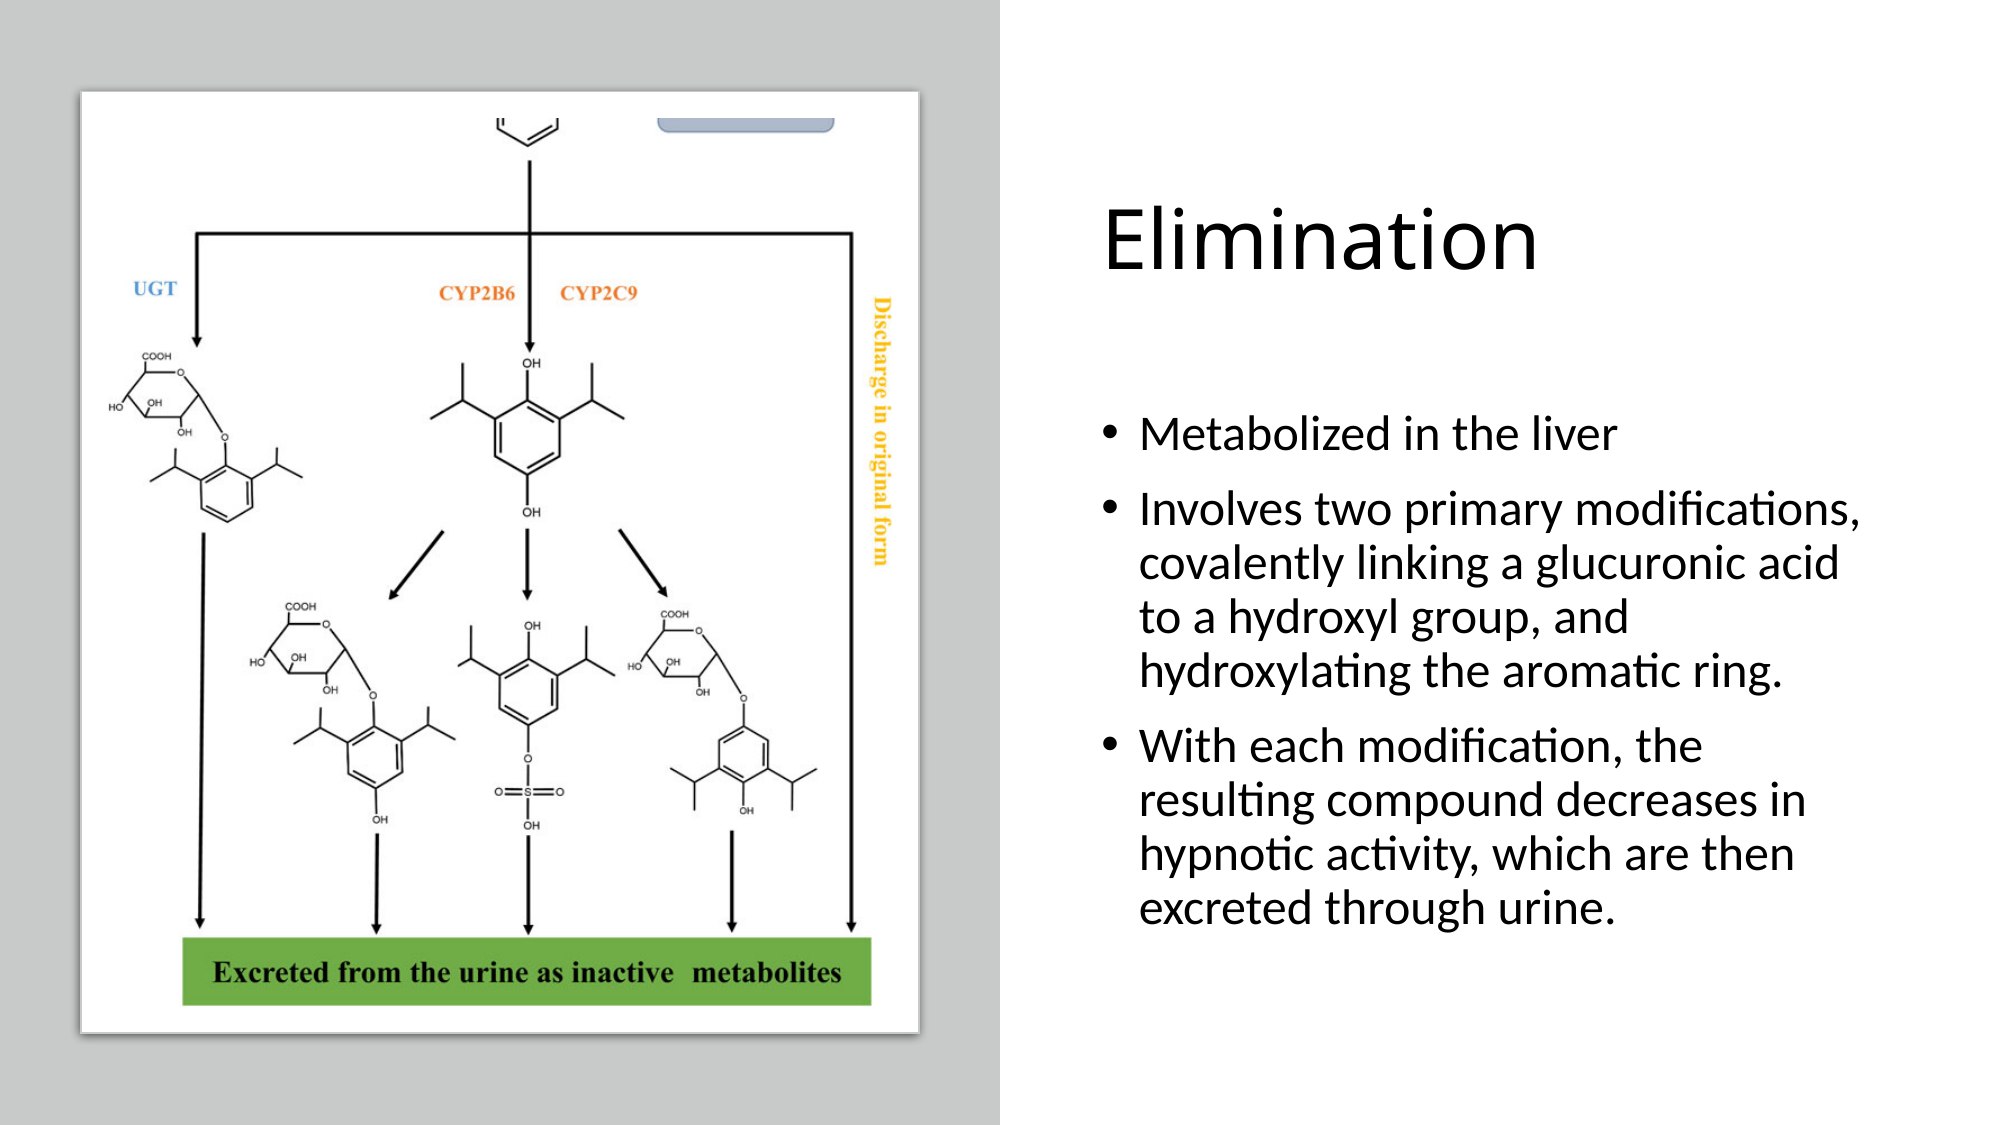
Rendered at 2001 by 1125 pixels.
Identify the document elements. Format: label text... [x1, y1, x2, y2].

title Elimination [1086, 104, 1899, 380]
picture [107, 118, 893, 1007]
list Metabolized in the liver Involves two primary modifications, covalently linking a glucuronic acid to a hydroxyl group, and hydroxylating the aromatic ring. With each modification, the resulting compound decreases in hypnotic activity, which are then excreted through urine. [1086, 399, 1899, 1020]
text_box [80, 91, 920, 1034]
text_box [1001, 0, 2000, 1125]
text_box [0, 0, 1001, 1125]
